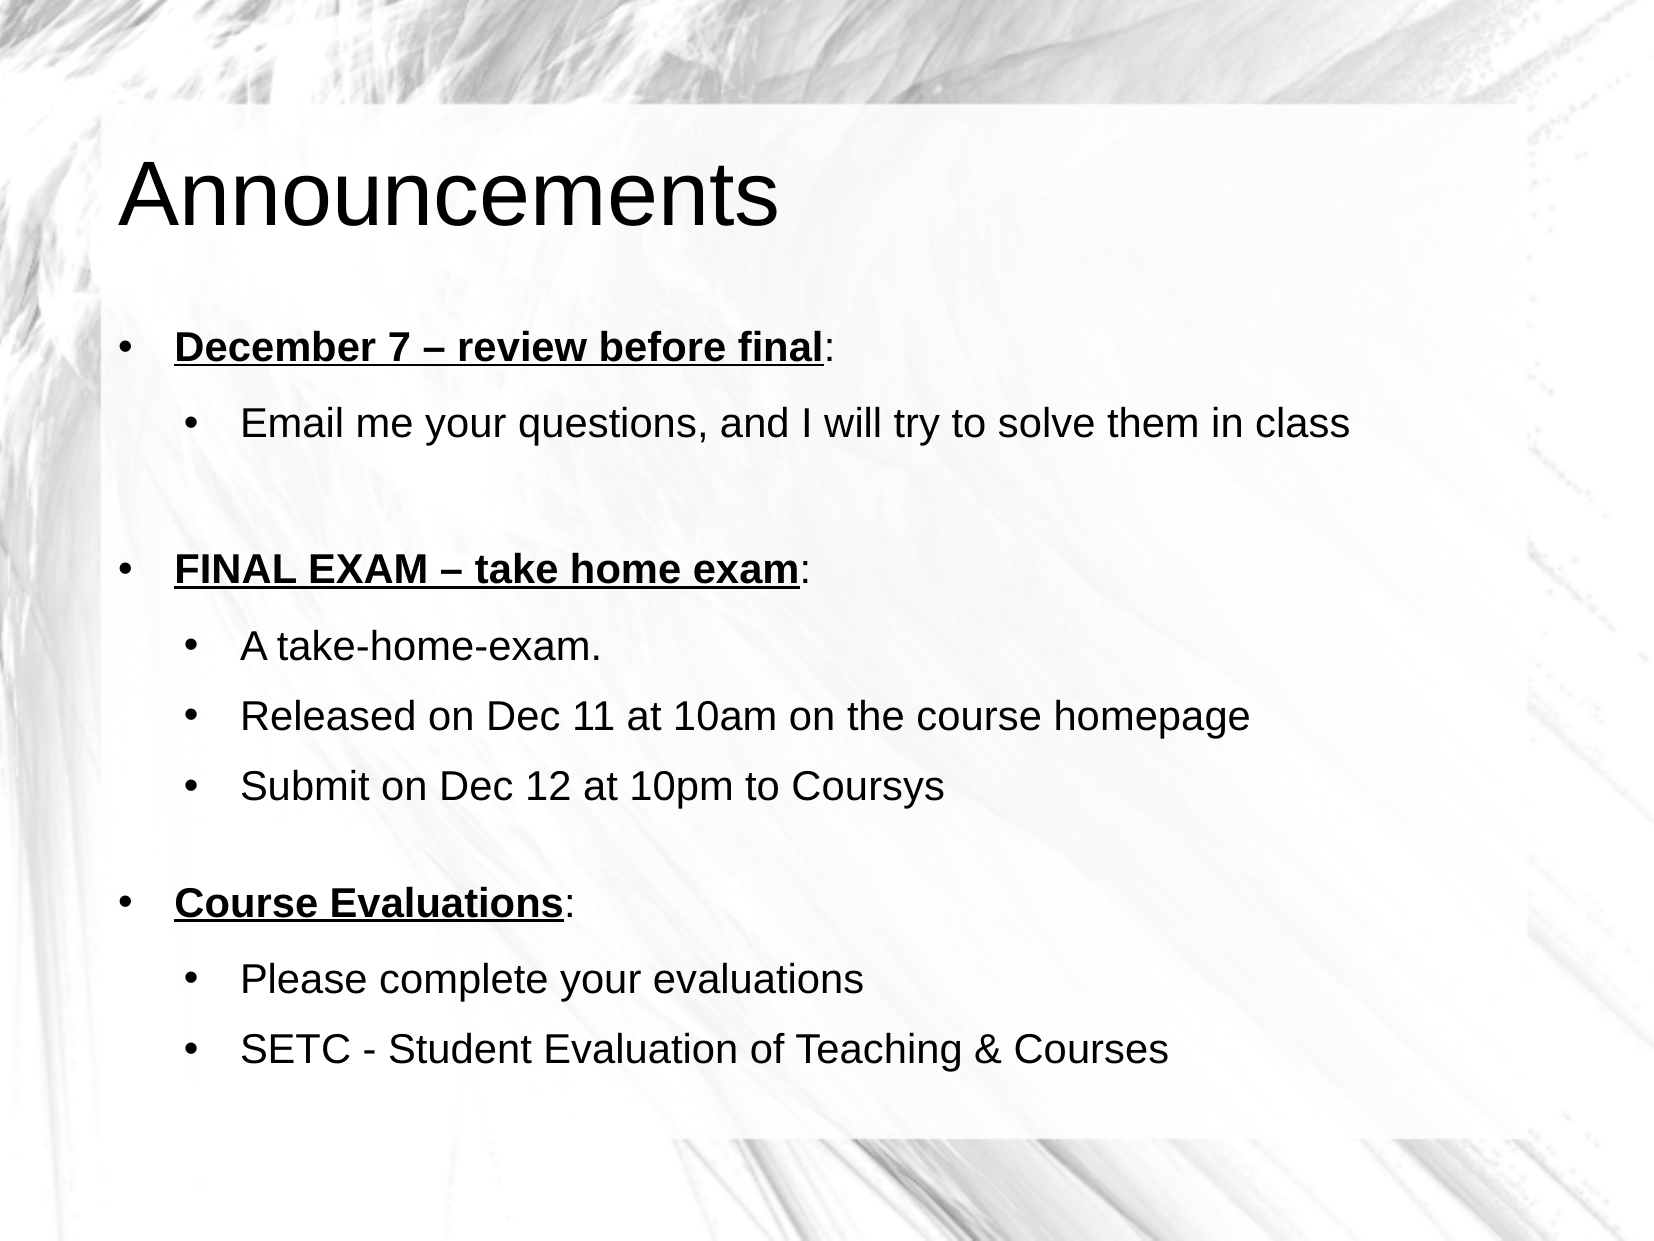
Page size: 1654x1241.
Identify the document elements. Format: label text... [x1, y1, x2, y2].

list December 7 – review before final: Email me your questions, and I will try to solve them in class FINAL EXAM – take home exam: A take-home-exam. Released on Dec 11 at 10am on the course homepage Submit on Dec 12 at 10pm to Coursys Course Evaluations: Please complete your evaluations SETC - Student Evaluation of Teaching & Courses [118, 319, 1571, 1158]
picture [0, 0, 1654, 1241]
title Announcements [118, 112, 1504, 278]
